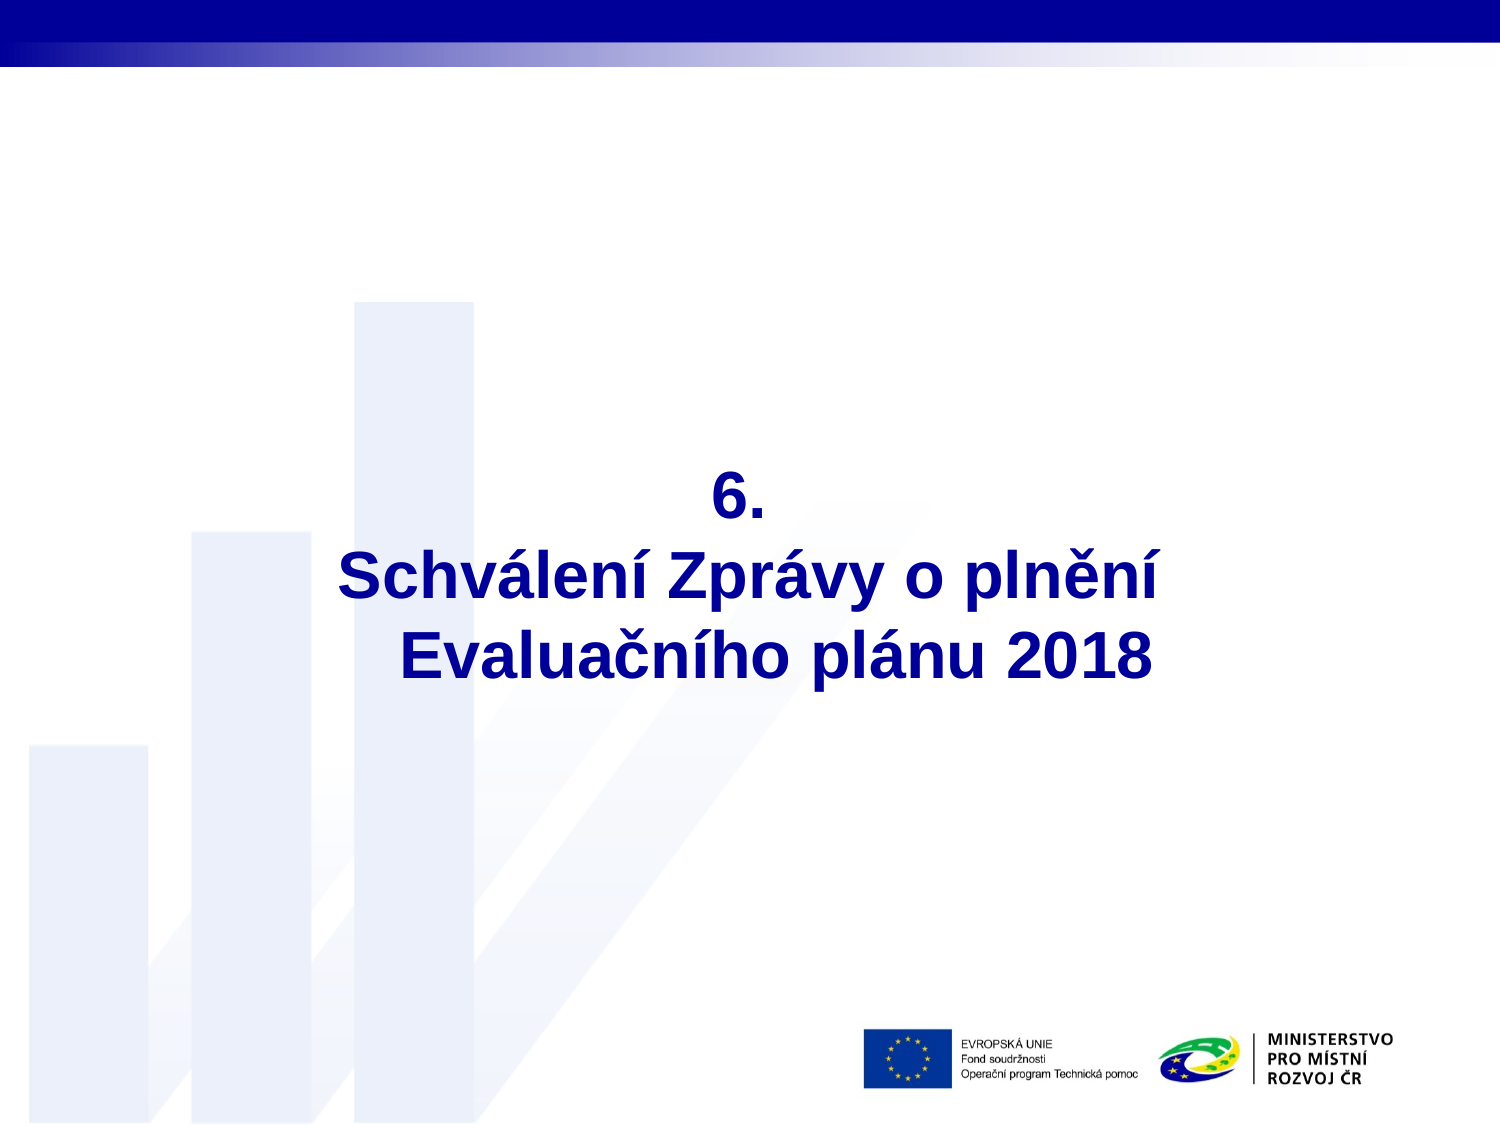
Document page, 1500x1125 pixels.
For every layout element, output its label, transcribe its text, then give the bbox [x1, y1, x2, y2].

picture [29, 302, 1412, 1125]
text_box 6. Schválení Zprávy o plnění Evaluačního plánu 2018 [169, 444, 1328, 700]
